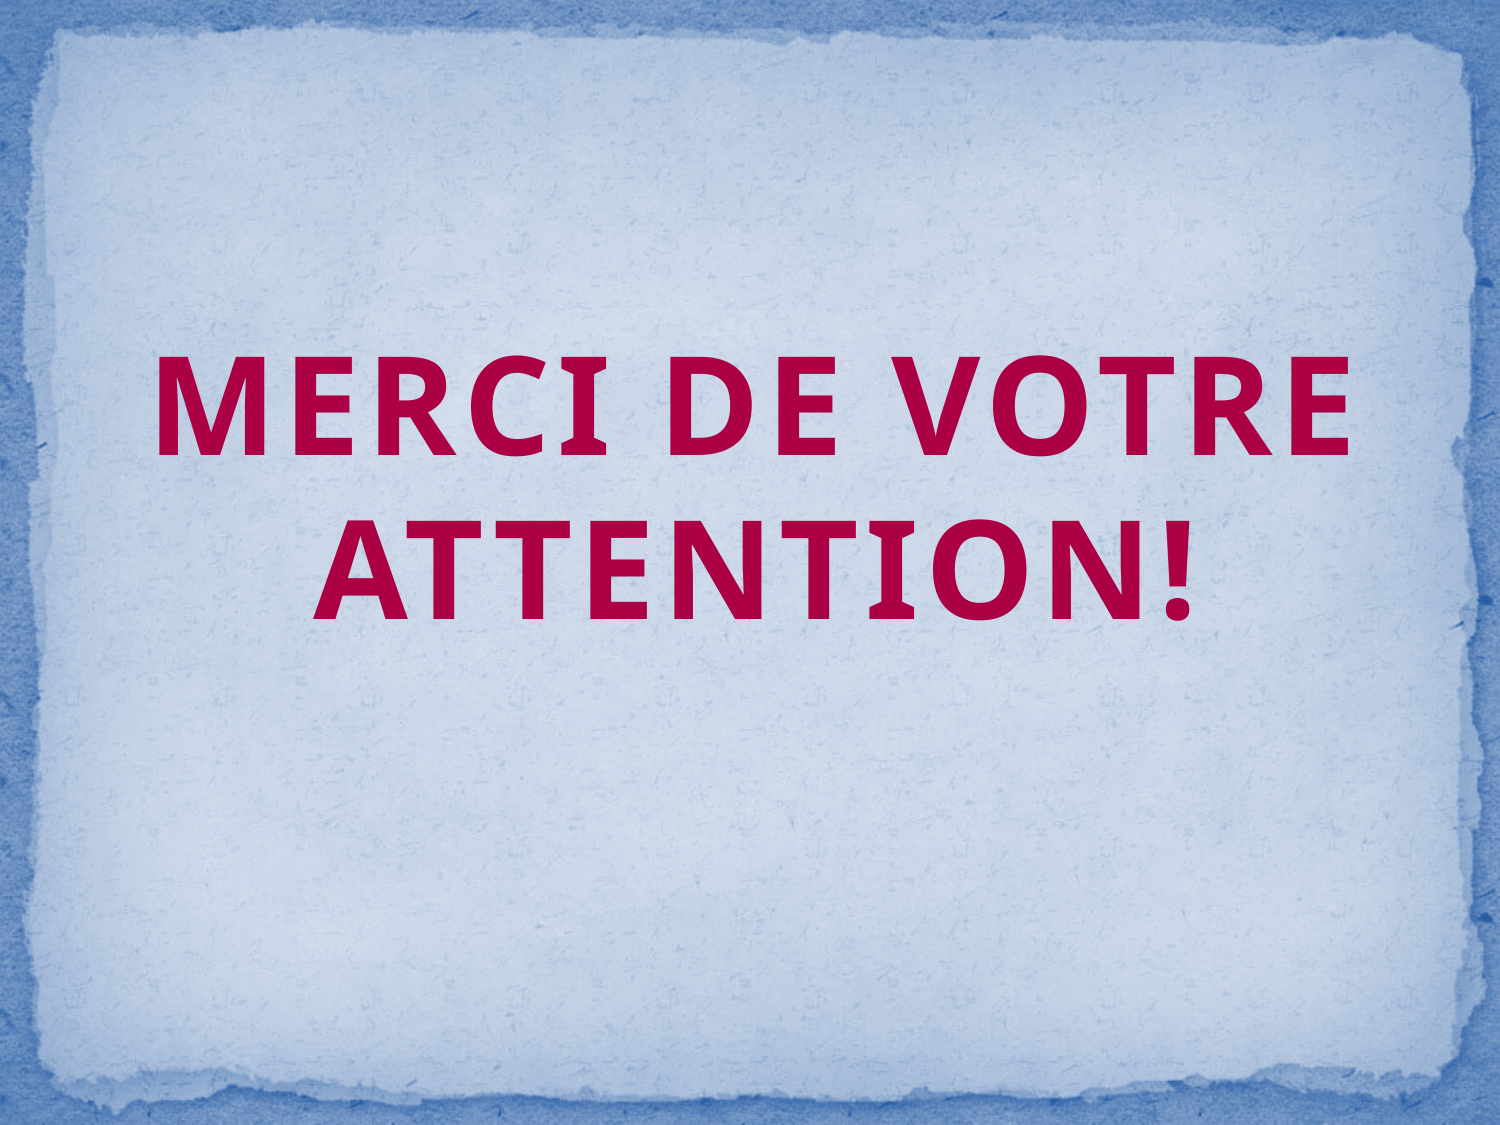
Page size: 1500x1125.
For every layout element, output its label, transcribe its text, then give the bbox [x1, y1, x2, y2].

text_box MERCI DE VOTRE ATTENTION! [62, 310, 1450, 820]
